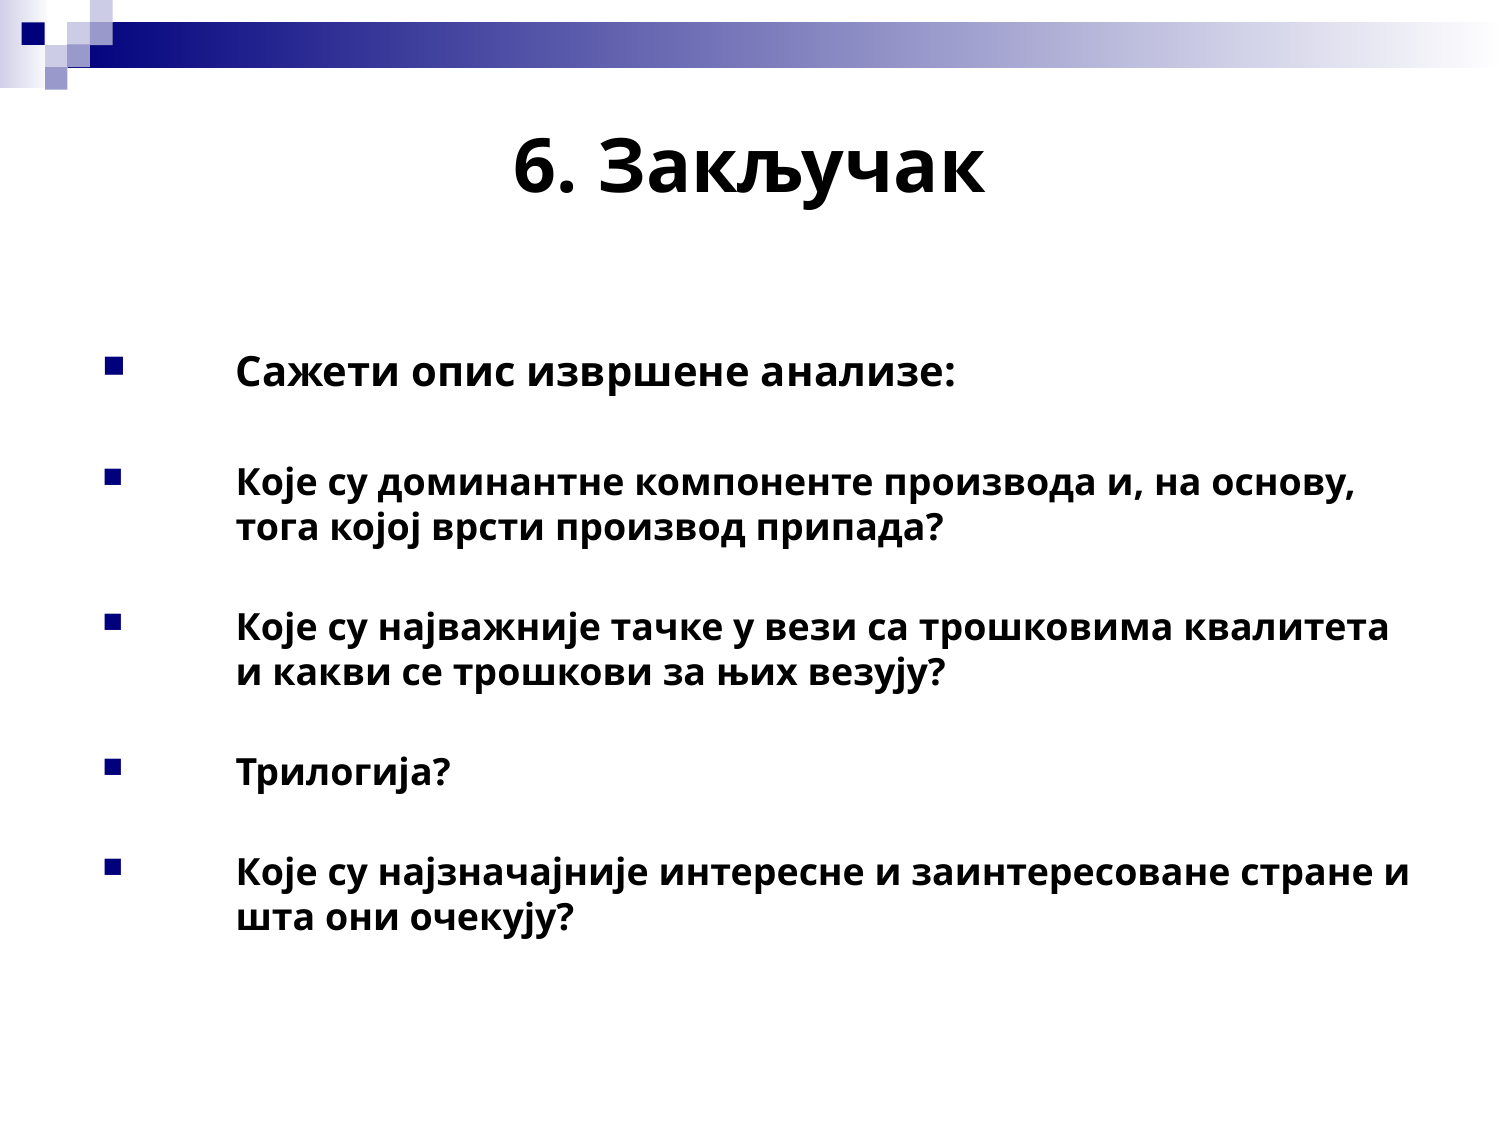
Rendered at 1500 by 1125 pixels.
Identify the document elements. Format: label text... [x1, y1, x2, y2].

title 6. Закључак [74, 99, 1426, 226]
text_box Сажети опис извршене анализе: Које су доминантне компоненте производа и, на основу, тога којој врсти производ припада? Које су најважније тачке у вези са трошковима квалитета и какви се трошкови за њих везују? Трилогија? Које су најзначајније интересне и заинтересоване стране и шта они очекују? [87, 337, 1438, 1070]
